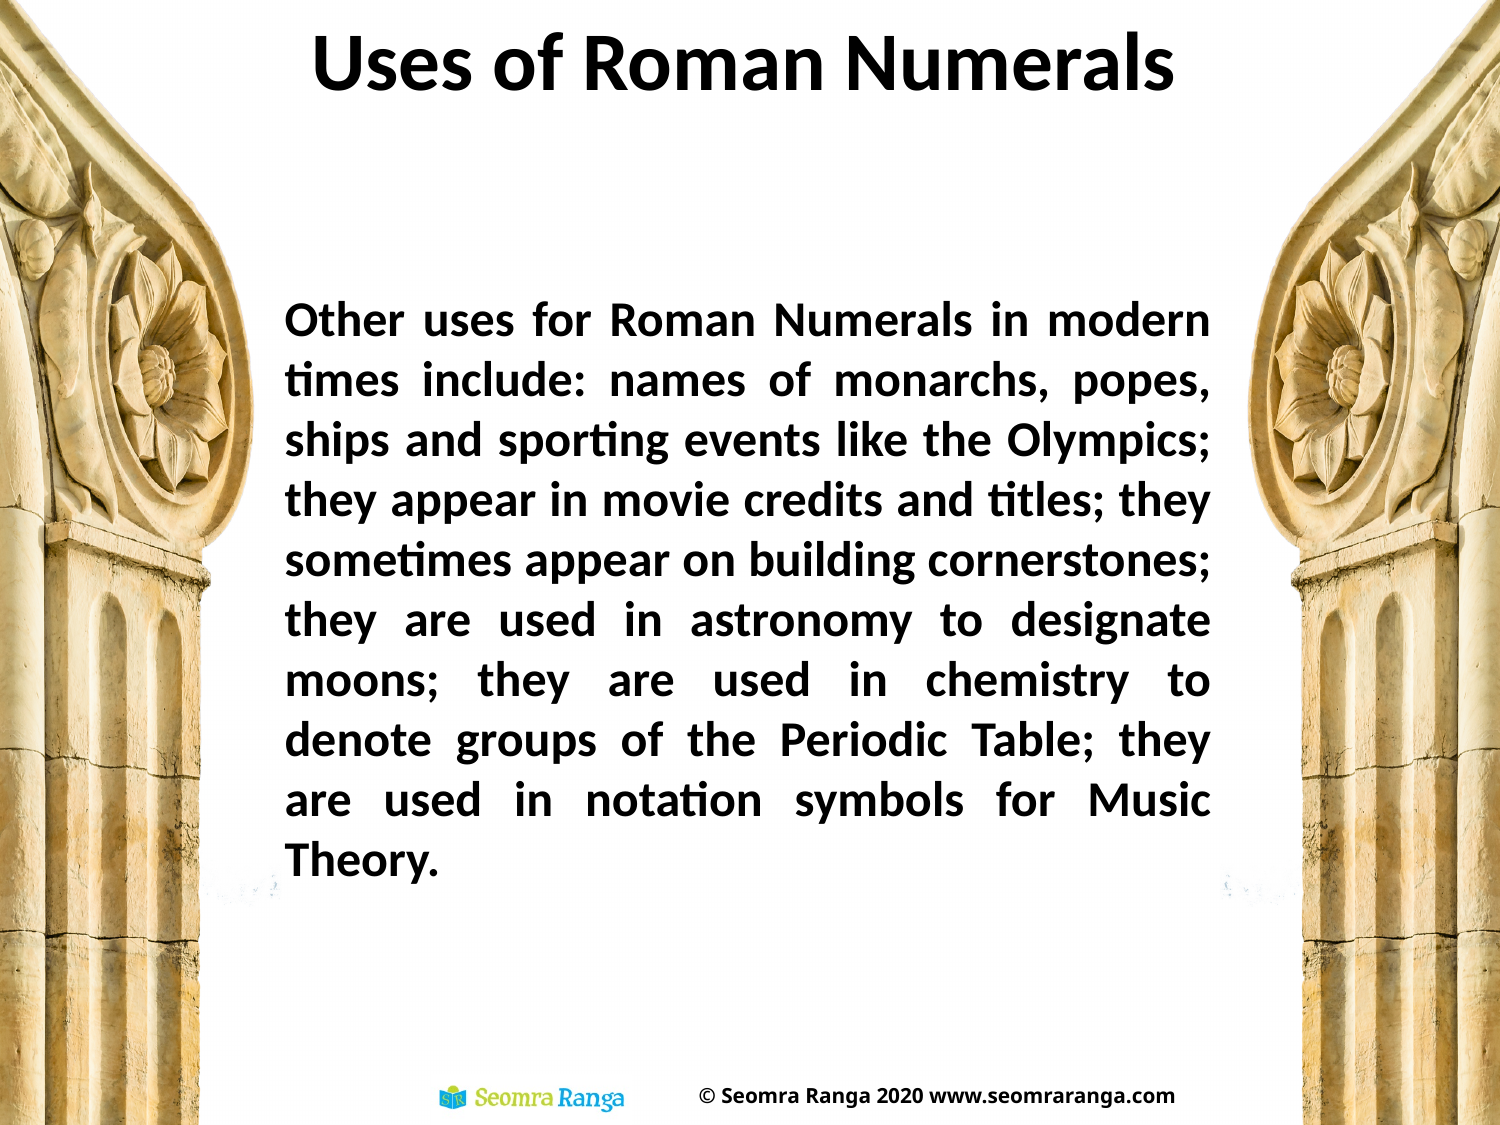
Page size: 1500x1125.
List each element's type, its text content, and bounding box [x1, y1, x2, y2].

text_box Other uses for Roman Numerals in modern times include: names of monarchs, popes, ships and sporting events like the Olympics; they appear in movie credits and titles; they sometimes appear on building cornerstones; they are used in astronomy to designate moons; they are used in chemistry to denote groups of the Periodic Table; they are used in notation symbols for Music Theory. [269, 278, 1227, 894]
picture [0, 0, 1500, 1125]
text_box © Seomra Ranga 2020 www.seomraranga.com [659, 1074, 1215, 1115]
text_box Uses of Roman Numerals [171, 0, 1317, 115]
